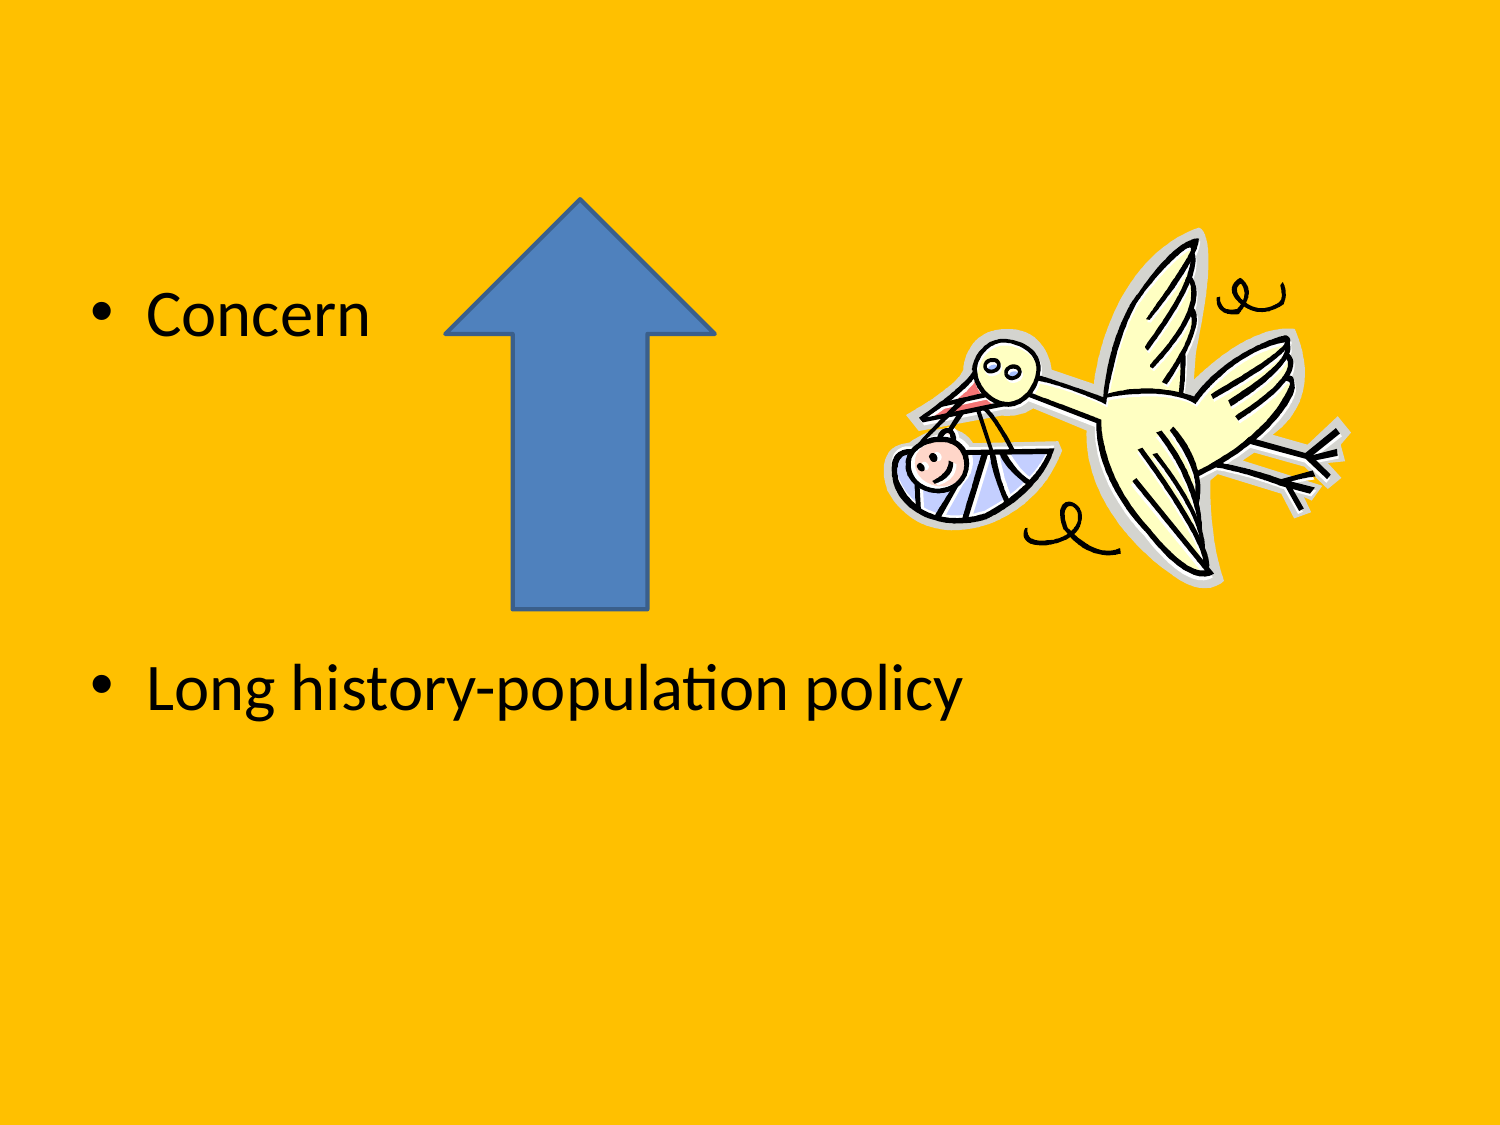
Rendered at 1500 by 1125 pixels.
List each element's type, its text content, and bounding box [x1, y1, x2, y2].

picture [878, 222, 1357, 594]
list Concern Long history-population policy [75, 262, 1425, 1005]
text_box [443, 197, 717, 612]
